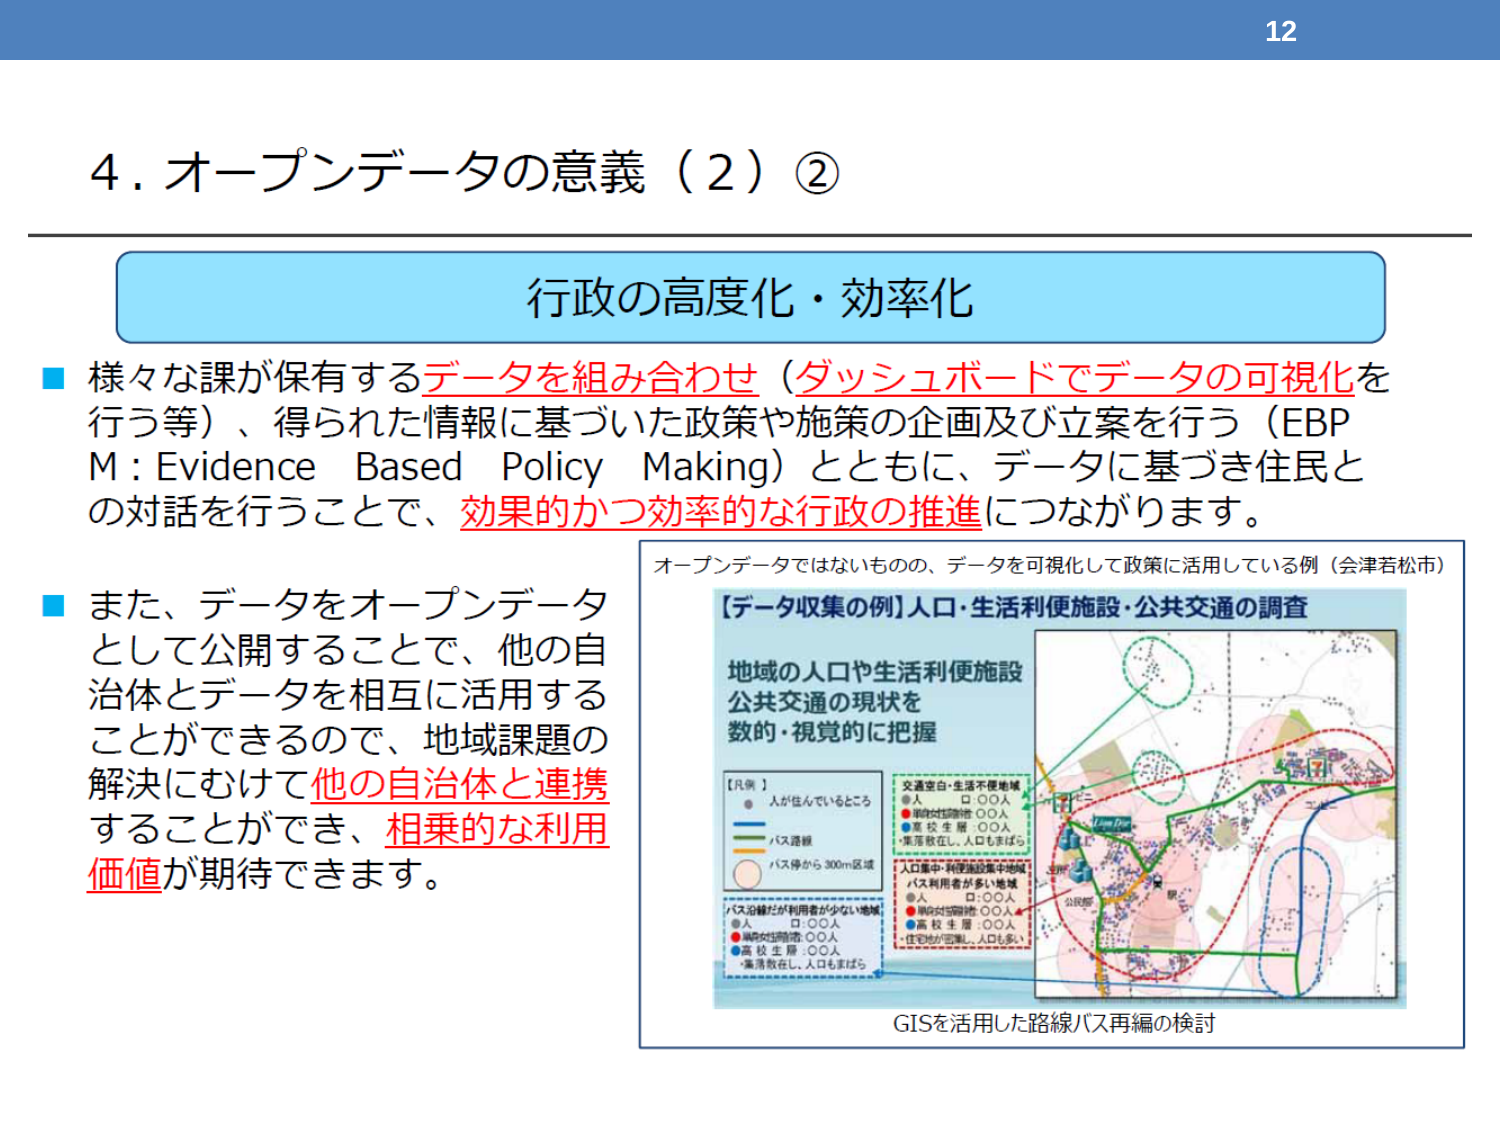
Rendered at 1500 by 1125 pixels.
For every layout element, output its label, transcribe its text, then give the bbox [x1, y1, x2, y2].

slide_number 12 [1250, 3, 1425, 57]
picture [28, 136, 1472, 1052]
